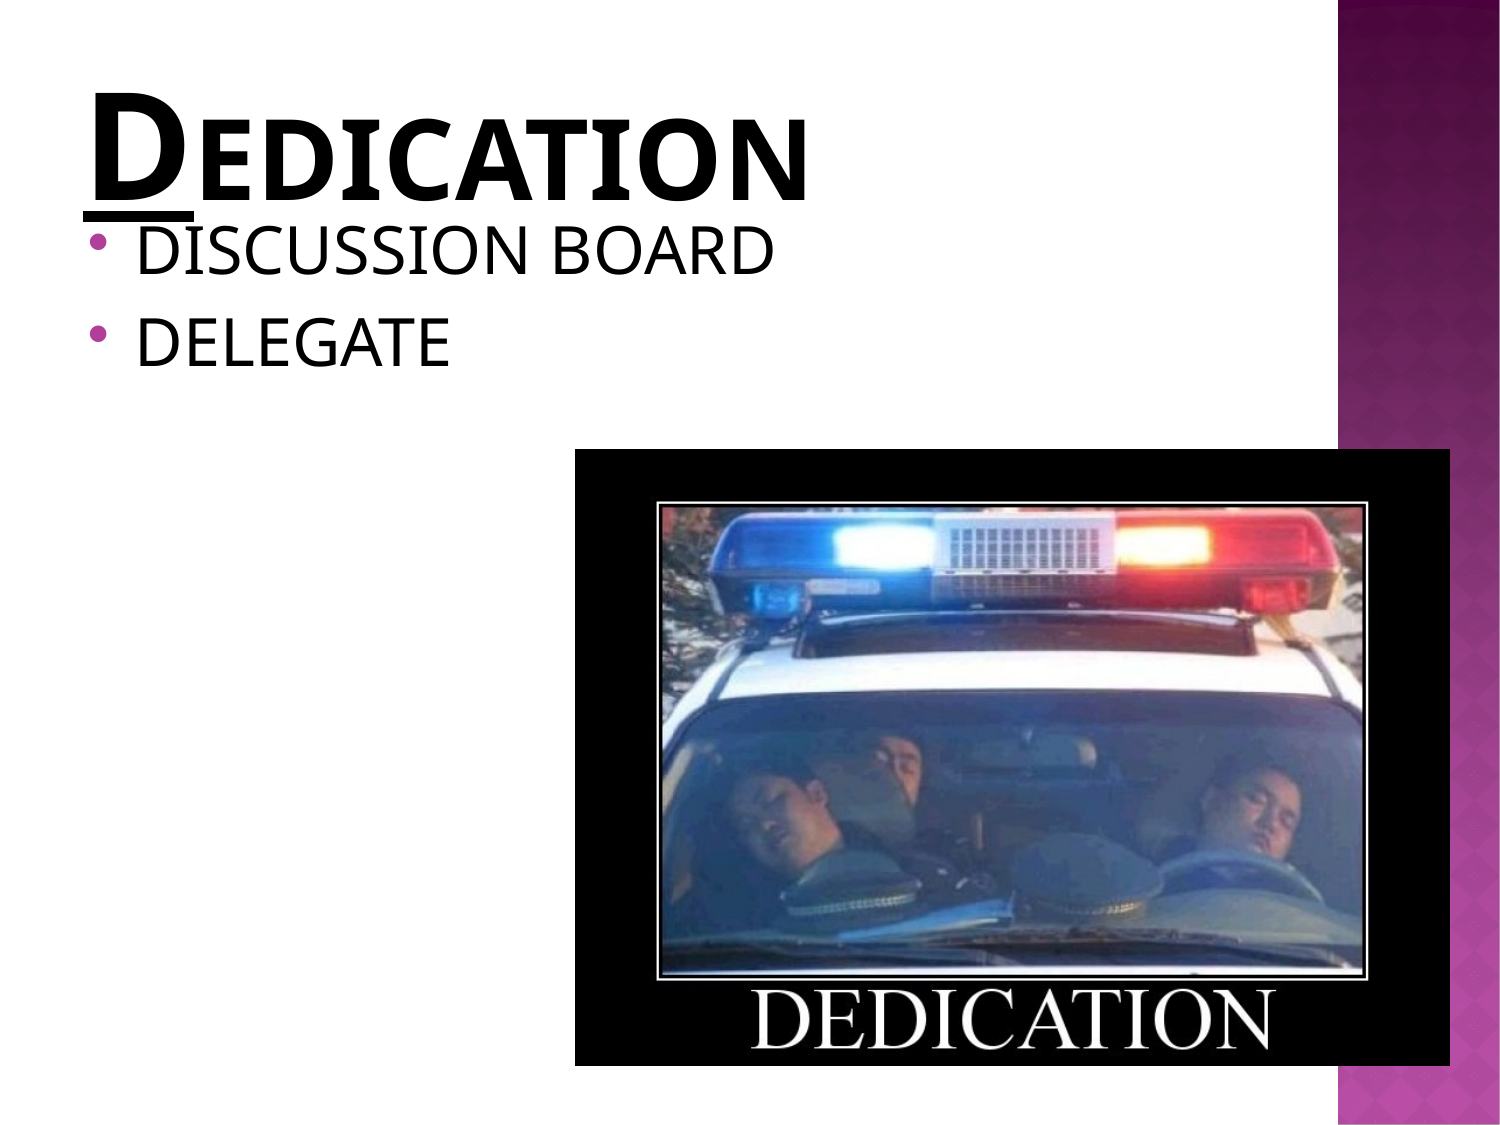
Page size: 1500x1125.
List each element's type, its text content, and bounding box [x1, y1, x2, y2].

picture [574, 0, 1500, 1125]
title Dedication [75, 37, 1043, 199]
list DISCUSSION BOARD DELEGATE [74, 199, 1263, 401]
